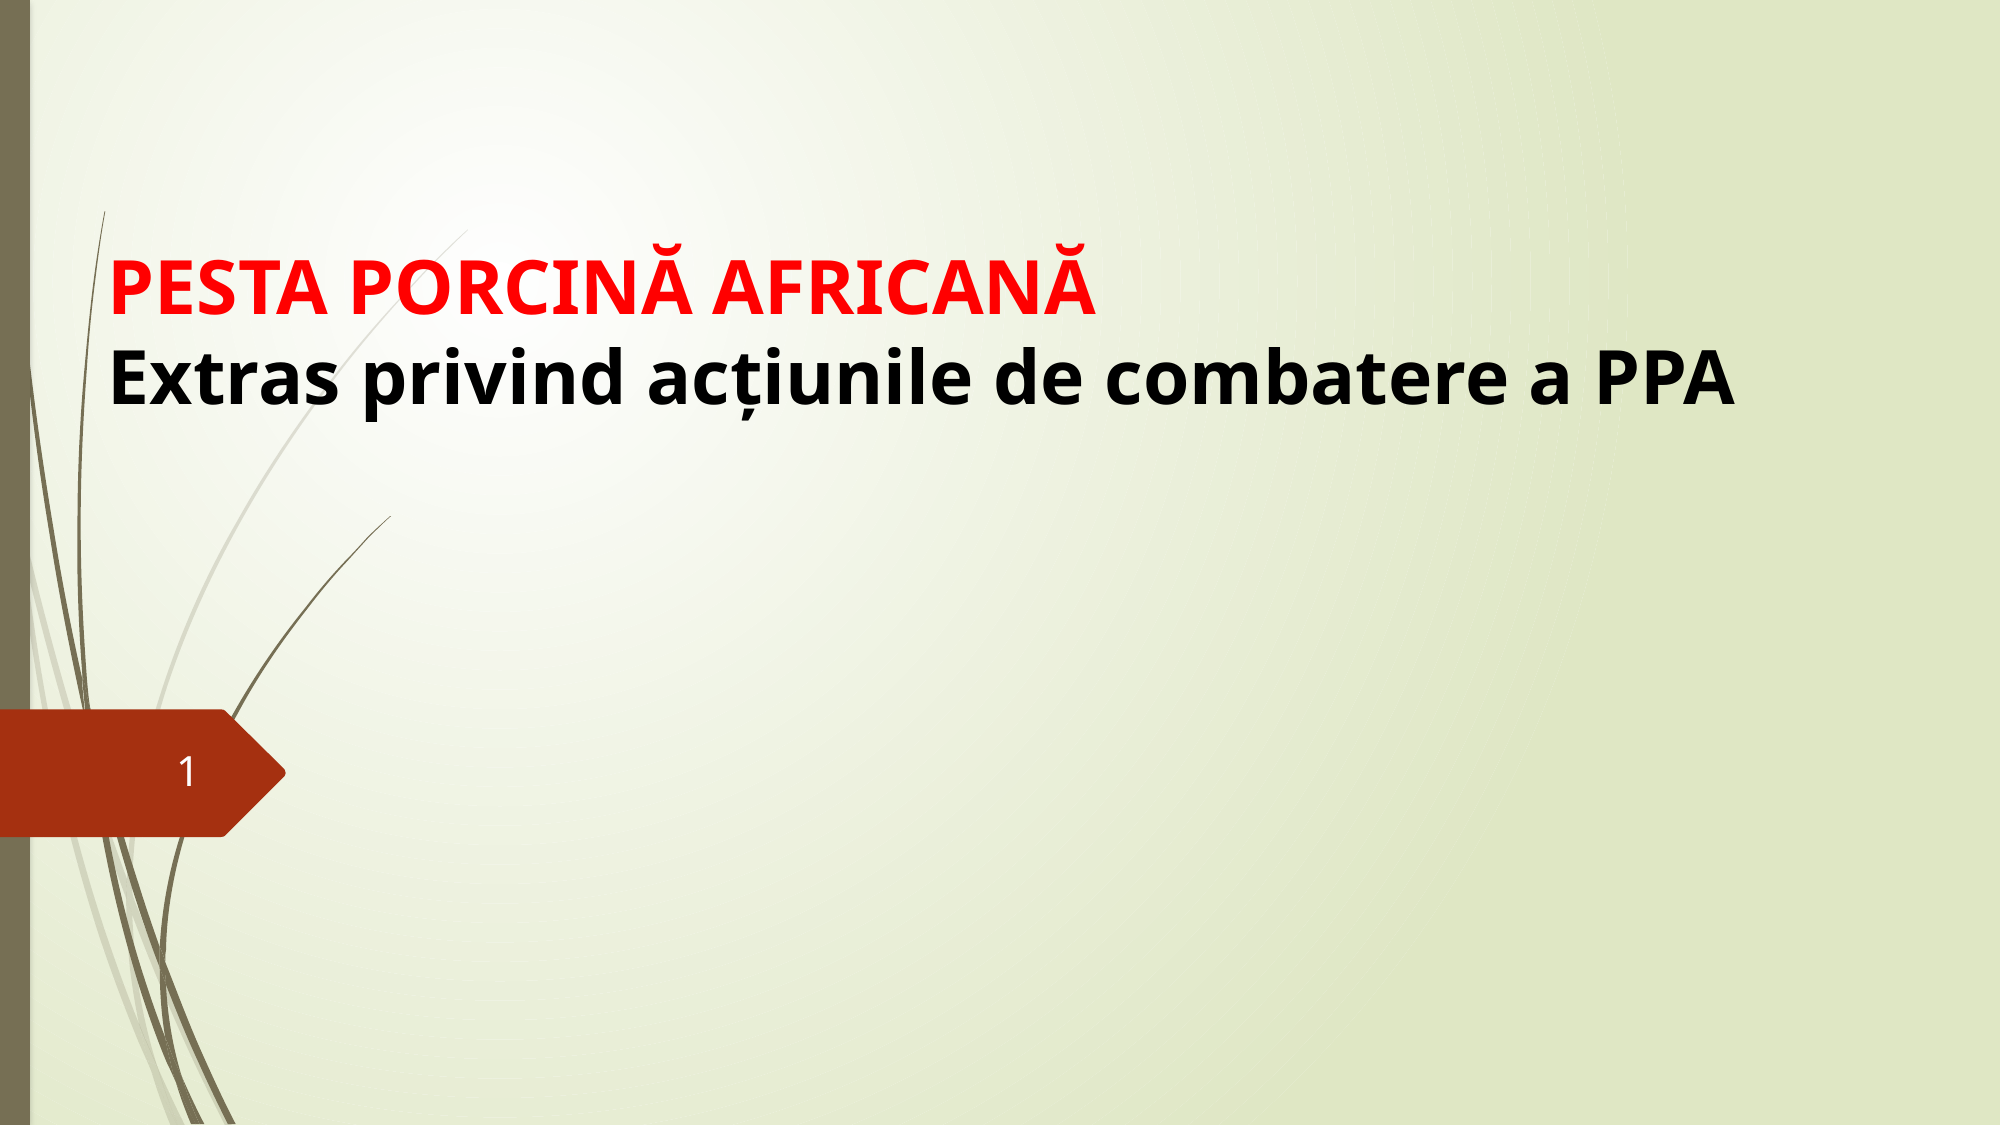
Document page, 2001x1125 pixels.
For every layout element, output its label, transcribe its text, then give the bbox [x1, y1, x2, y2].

slide_number 1 [87, 743, 216, 803]
title PESTA PORCINĂ AFRICANĂ Extras privind acțiunile de combatere a PPA [92, 41, 1777, 427]
